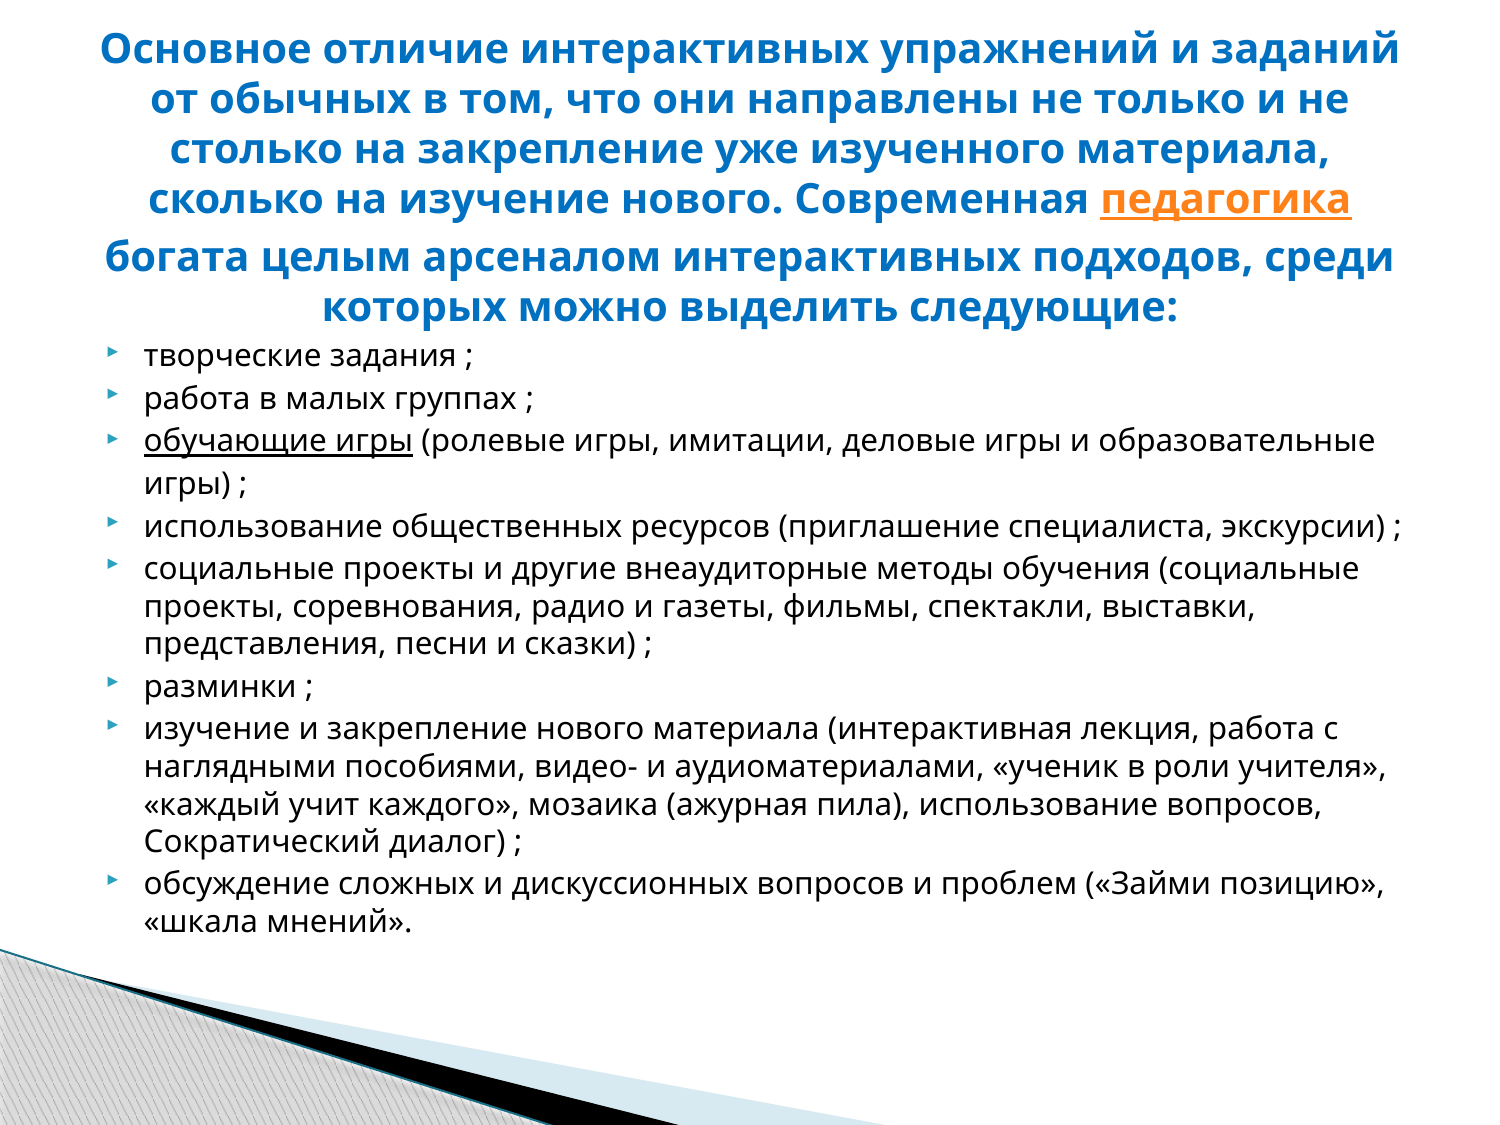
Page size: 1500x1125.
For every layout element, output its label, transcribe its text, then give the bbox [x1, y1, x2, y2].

list творческие задания ; работа в малых группах ; обучающие игры (ролевые игры, имитации, деловые игры и образовательные игры) ; использование общественных ресурсов (приглашение специалиста, экскурсии) ; социальные проекты и другие внеаудиторные методы обучения (социальные проекты, соревнования, радио и газеты, фильмы, спектакли, выставки, представления, песни и сказки) ; разминки ; изучение и закрепление нового материала (интерактивная лекция, работа с наглядными пособиями, видео- и аудиоматериалами, «ученик в роли учителя», «каждый учит каждого», мозаика (ажурная пила), использование вопросов, Сократический диалог) ; обсуждение сложных и дискуссионных вопросов и проблем («Займи позицию», «шкала мнений». [75, 328, 1425, 986]
title Основное отличие интерактивных упражнений и заданий от обычных в том, что они направлены не только и не столько на закрепление уже изученного материала, сколько на изучение нового. Современная педагогика богата целым арсеналом интерактивных подходов, среди которых можно выделить следующие: [75, 35, 1425, 317]
